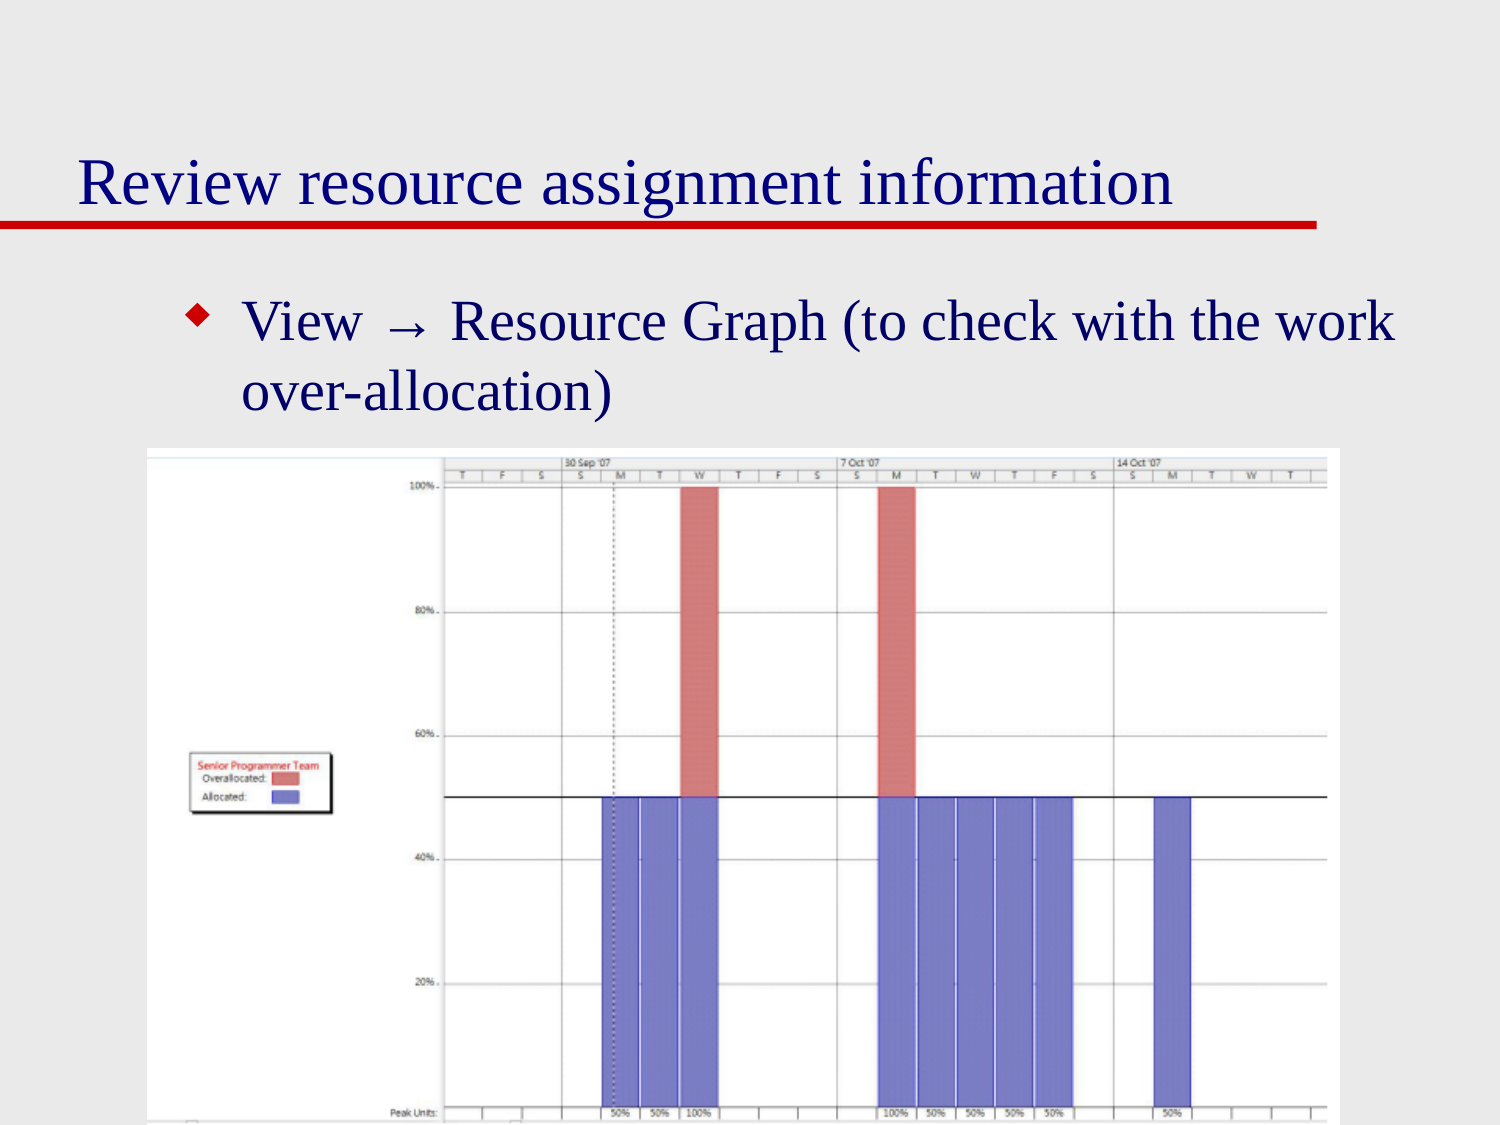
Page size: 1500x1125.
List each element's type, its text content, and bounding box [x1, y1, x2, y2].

picture [147, 448, 1340, 1125]
list View → Resource Graph (to check with the work over-allocation) [169, 274, 1438, 951]
title Review resource assignment information [62, 43, 1338, 226]
